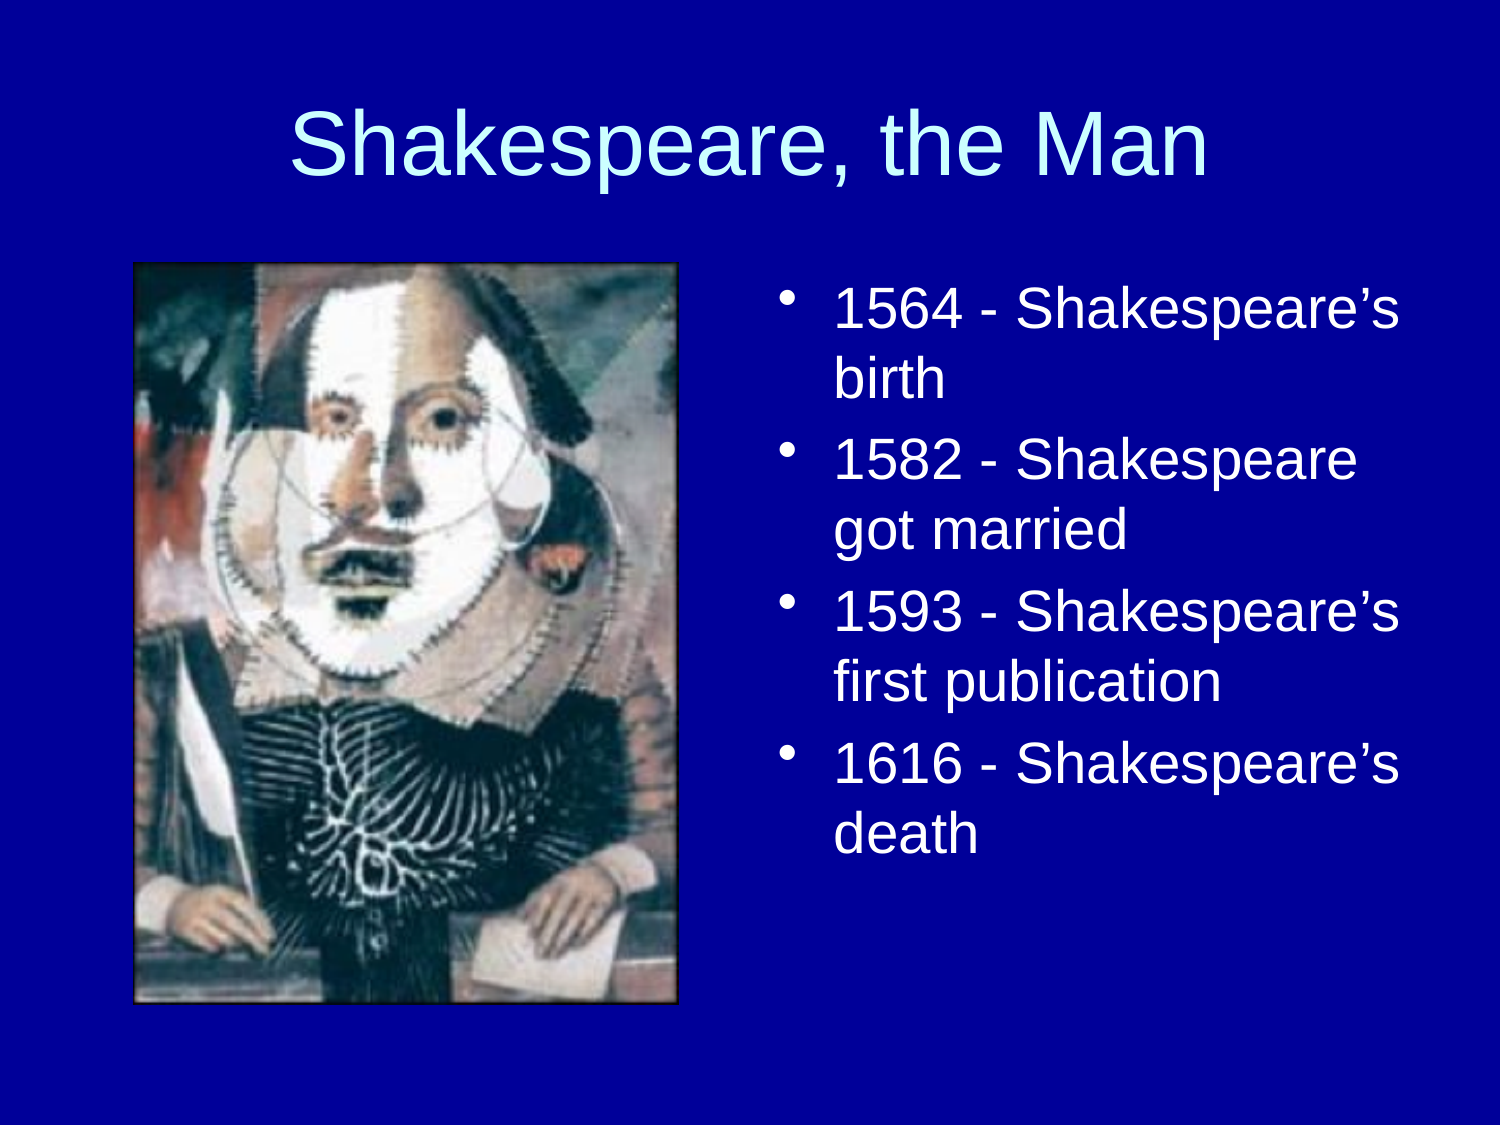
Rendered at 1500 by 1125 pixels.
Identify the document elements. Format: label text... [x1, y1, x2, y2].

title Shakespeare, the Man [74, 44, 1426, 233]
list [133, 262, 679, 1006]
list 1564 - Shakespeare’s birth 1582 - Shakespeare got married 1593 - Shakespeare’s first publication 1616 - Shakespeare’s death [762, 262, 1426, 1006]
